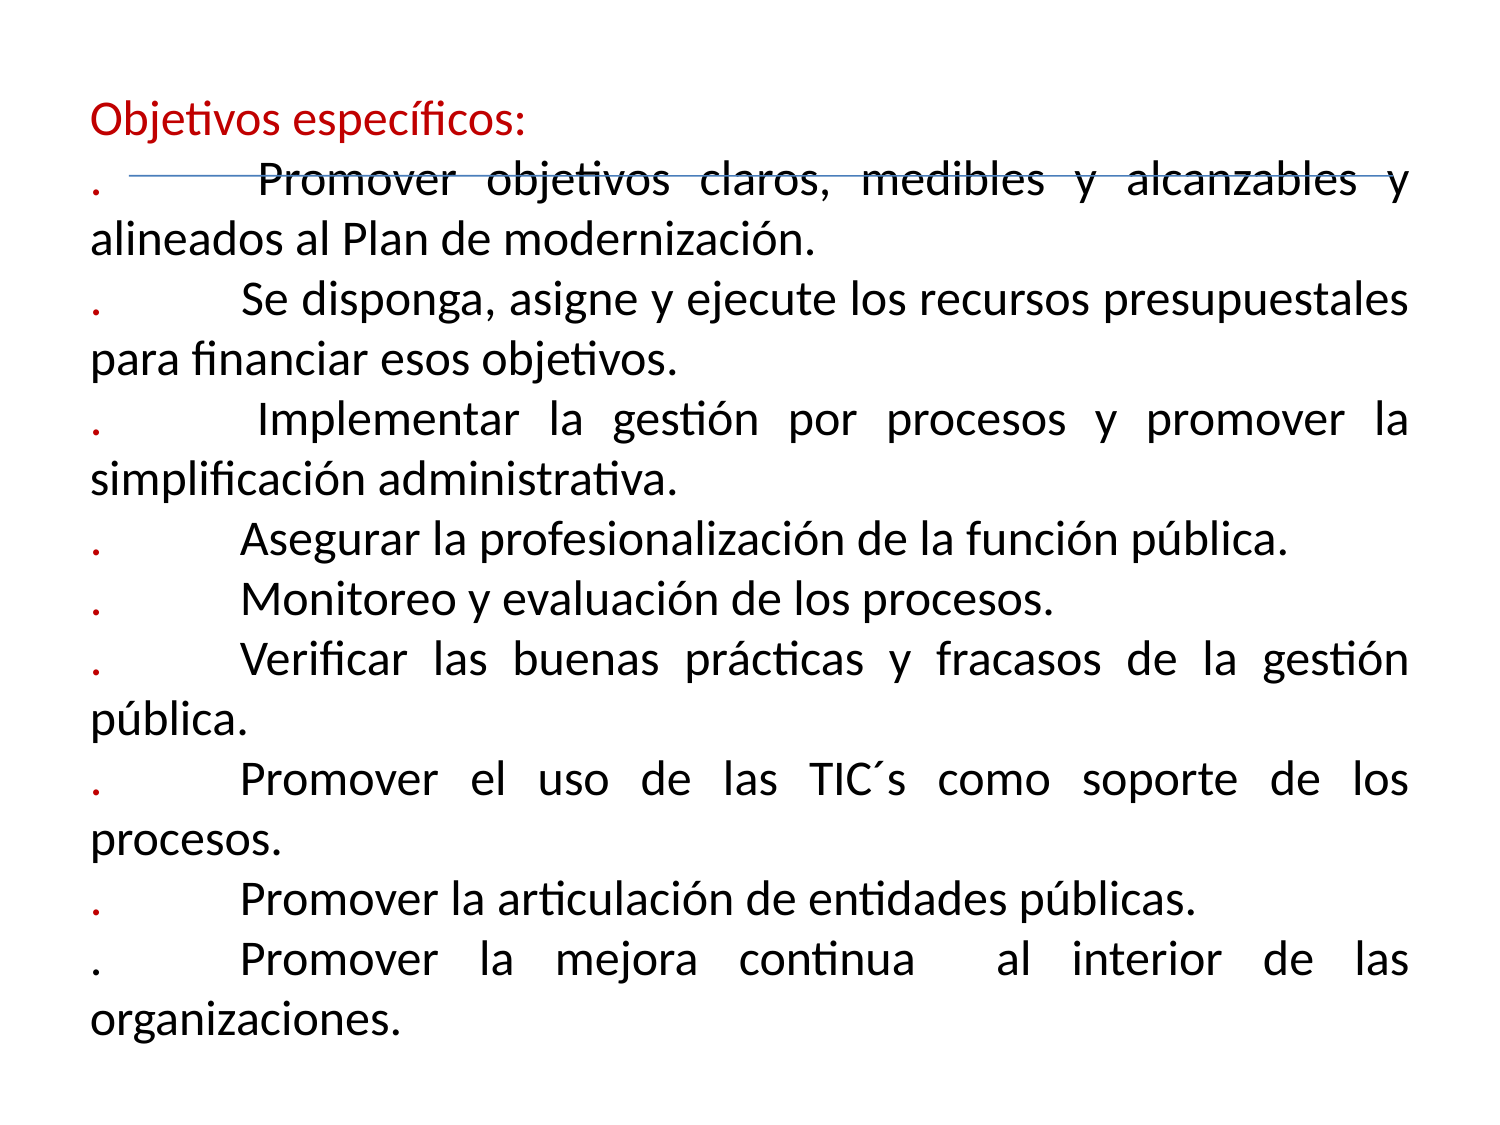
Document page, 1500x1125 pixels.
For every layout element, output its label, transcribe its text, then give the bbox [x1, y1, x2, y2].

text_box Objetivos específicos: . Promover objetivos claros, medibles y alcanzables y alineados al Plan de modernización. . Se disponga, asigne y ejecute los recursos presupuestales para financiar esos objetivos. . Implementar la gestión por procesos y promover la simplificación administrativa. . Asegurar la profesionalización de la función pública. . Monitoreo y evaluación de los procesos. . Verificar las buenas prácticas y fracasos de la gestión pública. . Promover el uso de las TIC´s como soporte de los procesos. . Promover la articulación de entidades públicas. . Promover la mejora continua al interior de las organizaciones. [75, 78, 1425, 1005]
